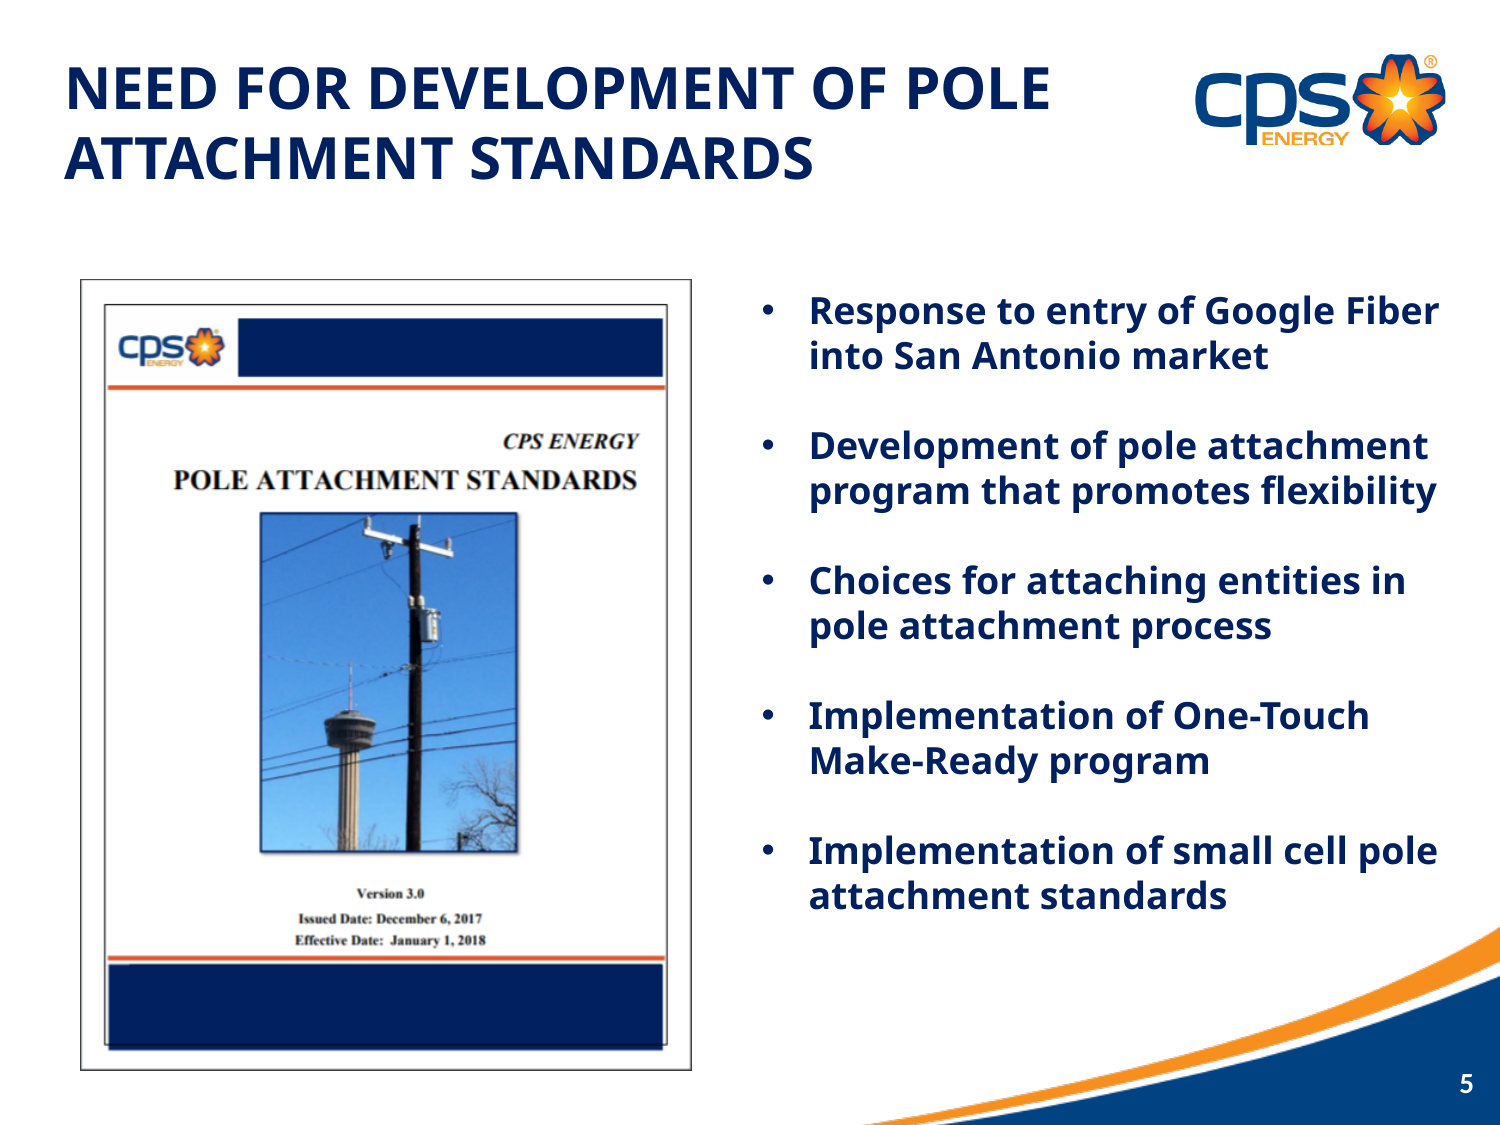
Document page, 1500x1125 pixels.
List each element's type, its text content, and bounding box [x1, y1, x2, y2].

picture [79, 279, 692, 1071]
text_box Need for development of pole attachment standards [49, 44, 1192, 181]
slide_number 5 [1151, 1051, 1490, 1112]
text_box Response to entry of Google Fiber into San Antonio market Development of pole attachment program that promotes flexibility Choices for attaching entities in pole attachment process Implementation of One-Touch Make-Ready program Implementation of small cell pole attachment standards [746, 279, 1476, 925]
